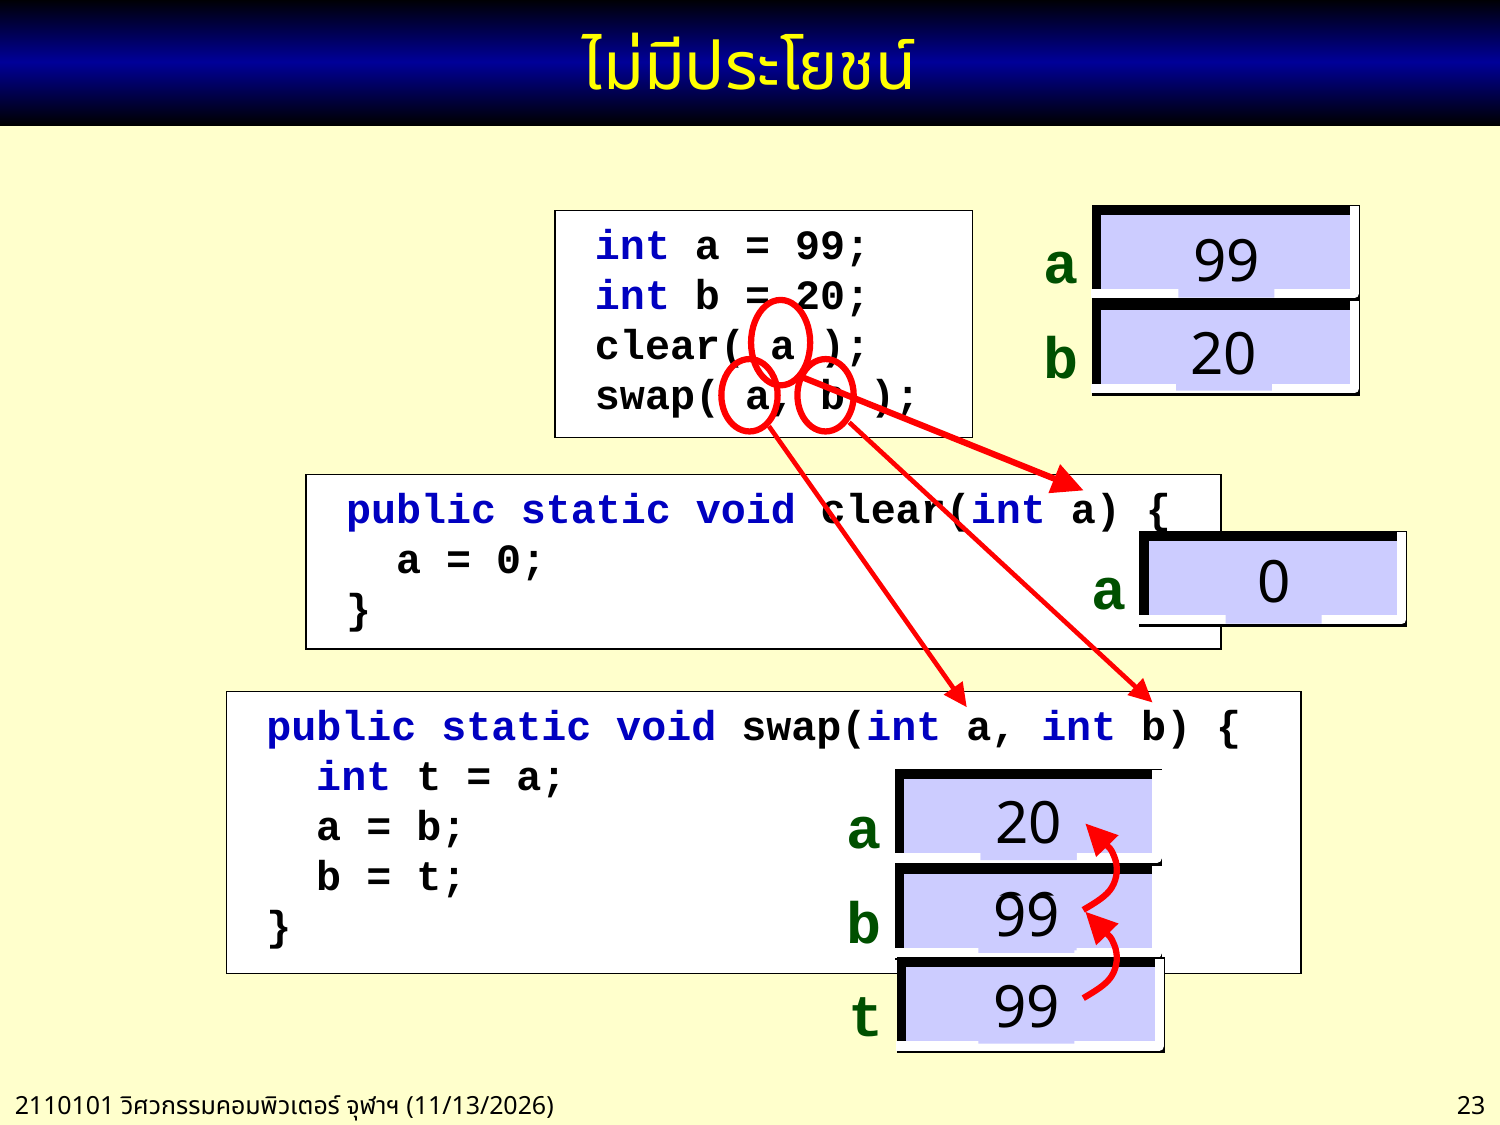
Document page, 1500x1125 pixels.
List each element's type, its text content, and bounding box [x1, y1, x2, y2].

text_box int a = 99; int b = 20; clear( a ); swap( a, b ); [555, 210, 973, 438]
text_box public static void swap(int a, int b) { int t = a; a = b; b = t; } [226, 691, 1301, 974]
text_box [1009, 206, 1356, 400]
text_box public static void clear(int a) { a = 0; } [306, 474, 715, 649]
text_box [1056, 531, 1403, 631]
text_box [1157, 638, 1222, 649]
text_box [812, 770, 1161, 1057]
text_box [721, 358, 1153, 708]
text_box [750, 299, 1084, 491]
title ไม่มีประโยชน์ [0, 0, 1500, 126]
text_box public static void clear(int a) { a = 0; } [1157, 474, 1222, 530]
